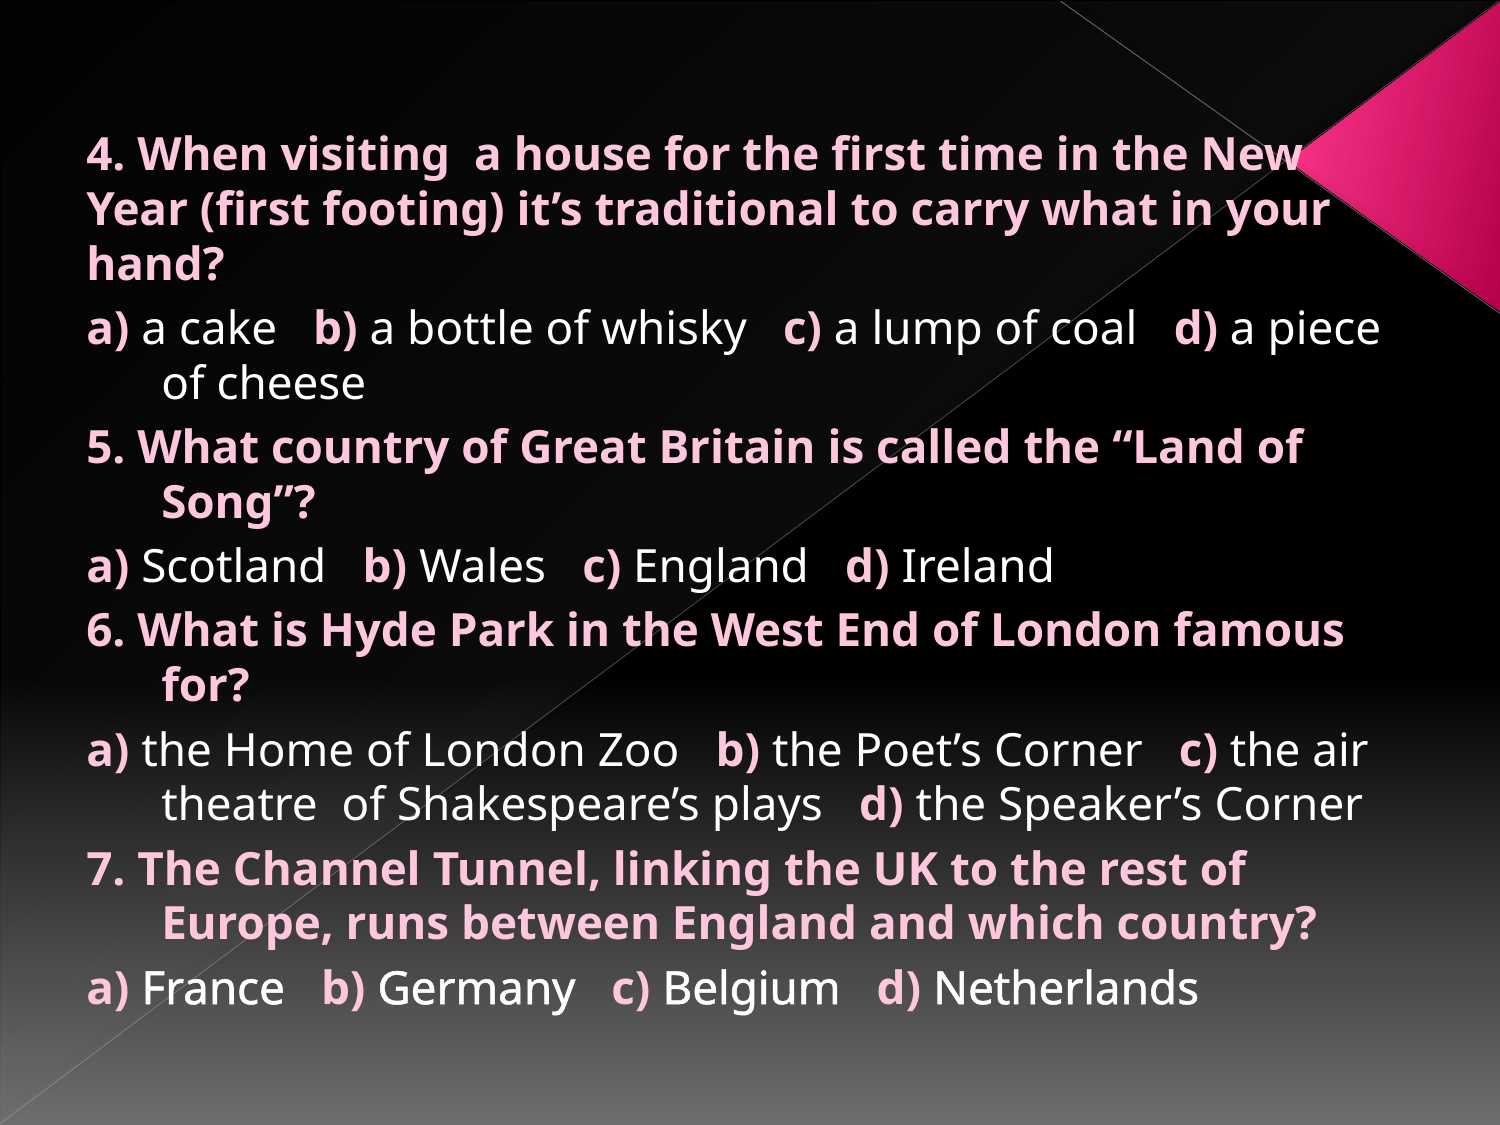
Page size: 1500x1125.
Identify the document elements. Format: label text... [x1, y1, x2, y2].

list 4. When visiting a house for the first time in the New Year (first footing) it’s traditional to carry what in your hand? a) a cake b) a bottle of whisky c) a lump of coal d) a piece of cheese 5. What country of Great Britain is called the “Land of Song”? a) Scotland b) Wales c) England d) Ireland 6. What is Hyde Park in the West End of London famous for? a) the Home of London Zoo b) the Poet’s Corner c) the air theatre of Shakespeare’s plays d) the Speaker’s Corner 7. The Channel Tunnel, linking the UK to the rest of Europe, runs between England and which country? a) France b) Germany c) Belgium d) Netherlands [62, 117, 1430, 903]
